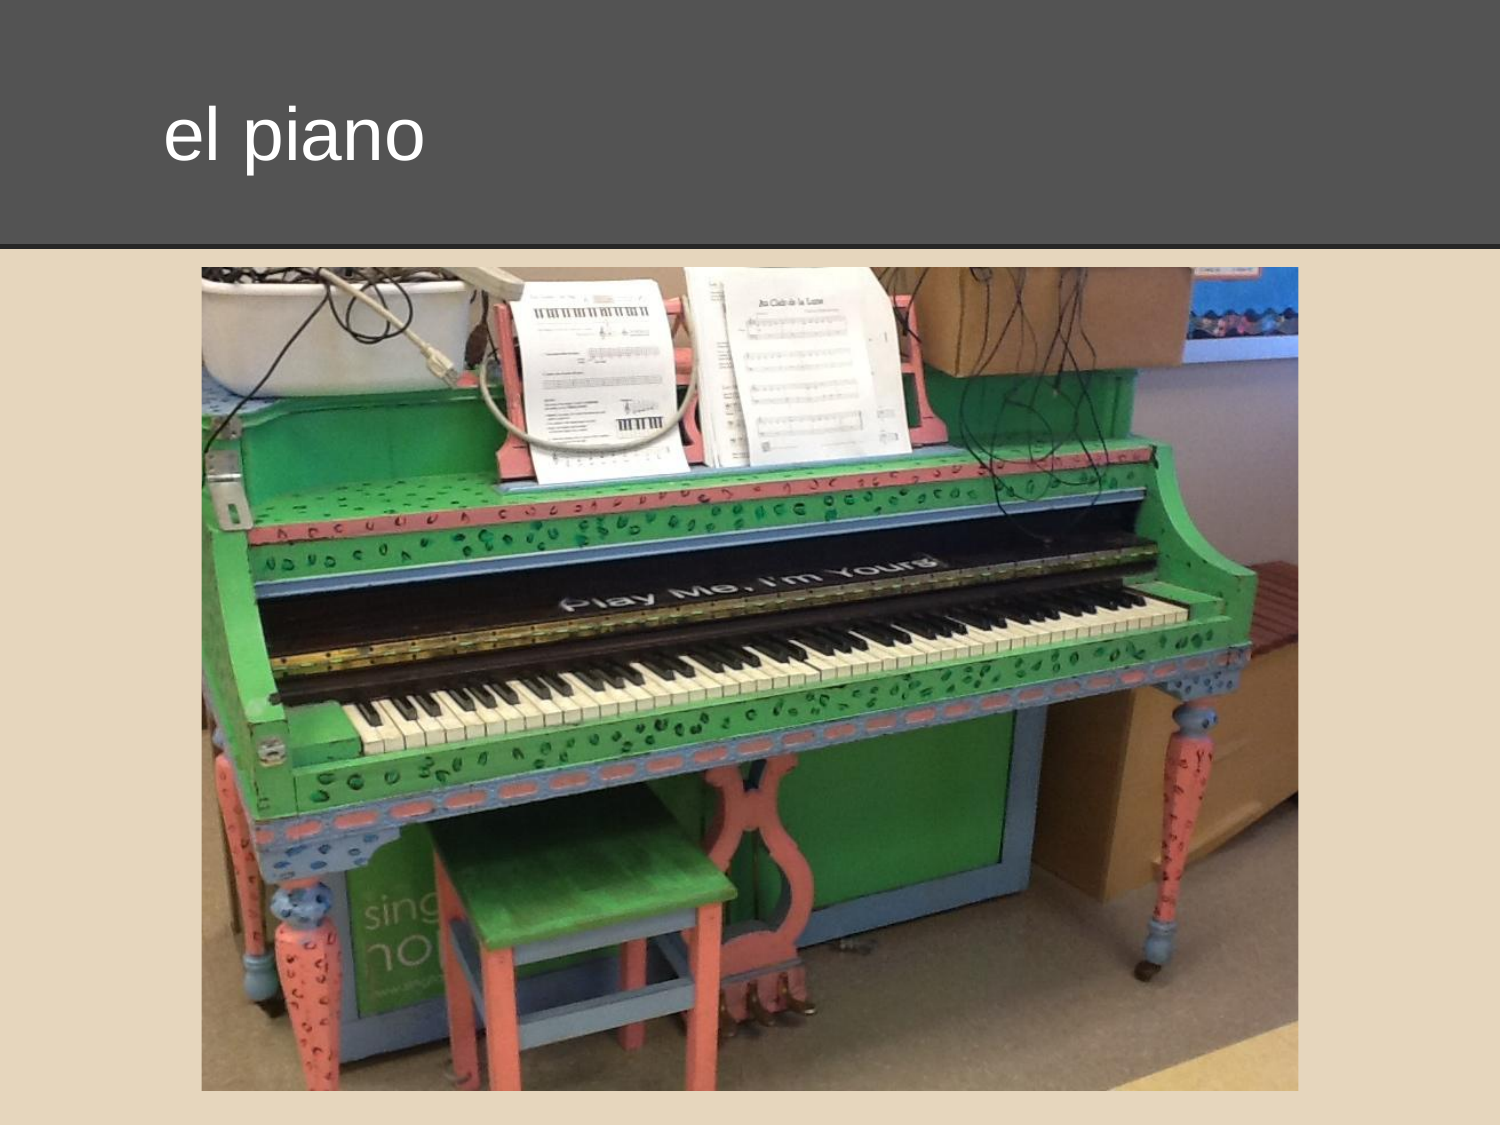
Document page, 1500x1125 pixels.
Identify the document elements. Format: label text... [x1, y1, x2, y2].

text_box [201, 267, 1299, 1091]
text_box el piano [148, 70, 1353, 169]
